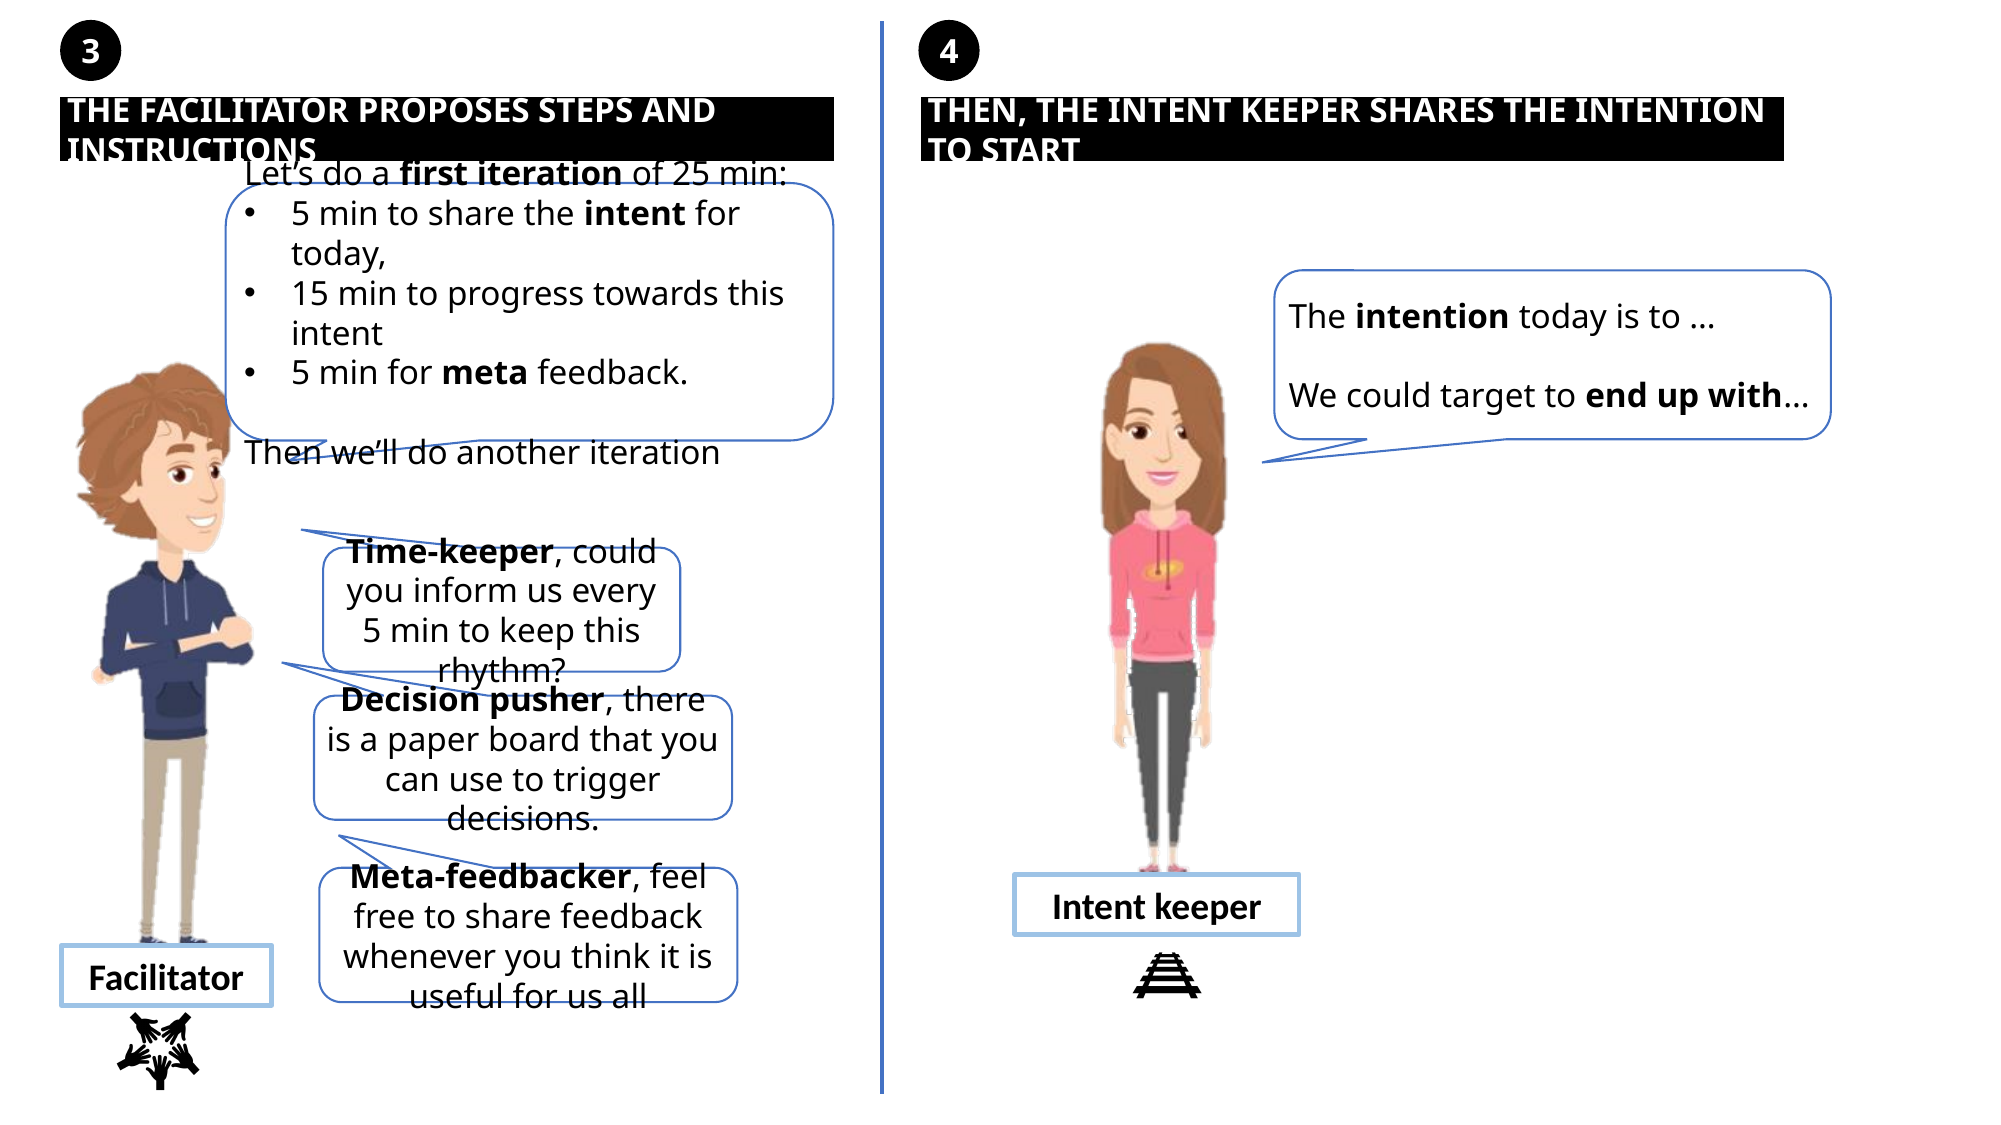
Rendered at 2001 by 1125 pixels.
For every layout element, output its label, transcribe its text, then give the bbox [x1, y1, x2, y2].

picture [1128, 937, 1205, 1014]
picture [115, 1008, 201, 1094]
text_box Intent keeper [1014, 874, 1300, 935]
text_box THEN, THE INTENT KEEPER SHARES THE INTENTION to start [921, 97, 1784, 161]
text_box Time-keeper, could you inform us every 5 min to keep this rhythm? [300, 528, 682, 673]
text_box Decision pusher, there is a paper board that you can use to trigger decisions. [287, 662, 734, 821]
picture [1058, 325, 1275, 904]
text_box Meta-feedbacker, feel free to share feedback whenever you think it is useful for us all [318, 834, 739, 1004]
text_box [28, 348, 287, 1006]
text_box Let’s do a first iteration of 25 min: 5 min to share the intent for today, 15 min to progress towards this intent 5 min for meta feedback. Then we’ll do another iteration [224, 181, 835, 462]
text_box The intention today is to … We could target to end up with… [1273, 269, 1832, 463]
text_box 3 [60, 19, 122, 81]
text_box THE FACILITATOR Proposes STEPS and instructions [60, 97, 834, 161]
text_box 4 [918, 19, 980, 81]
